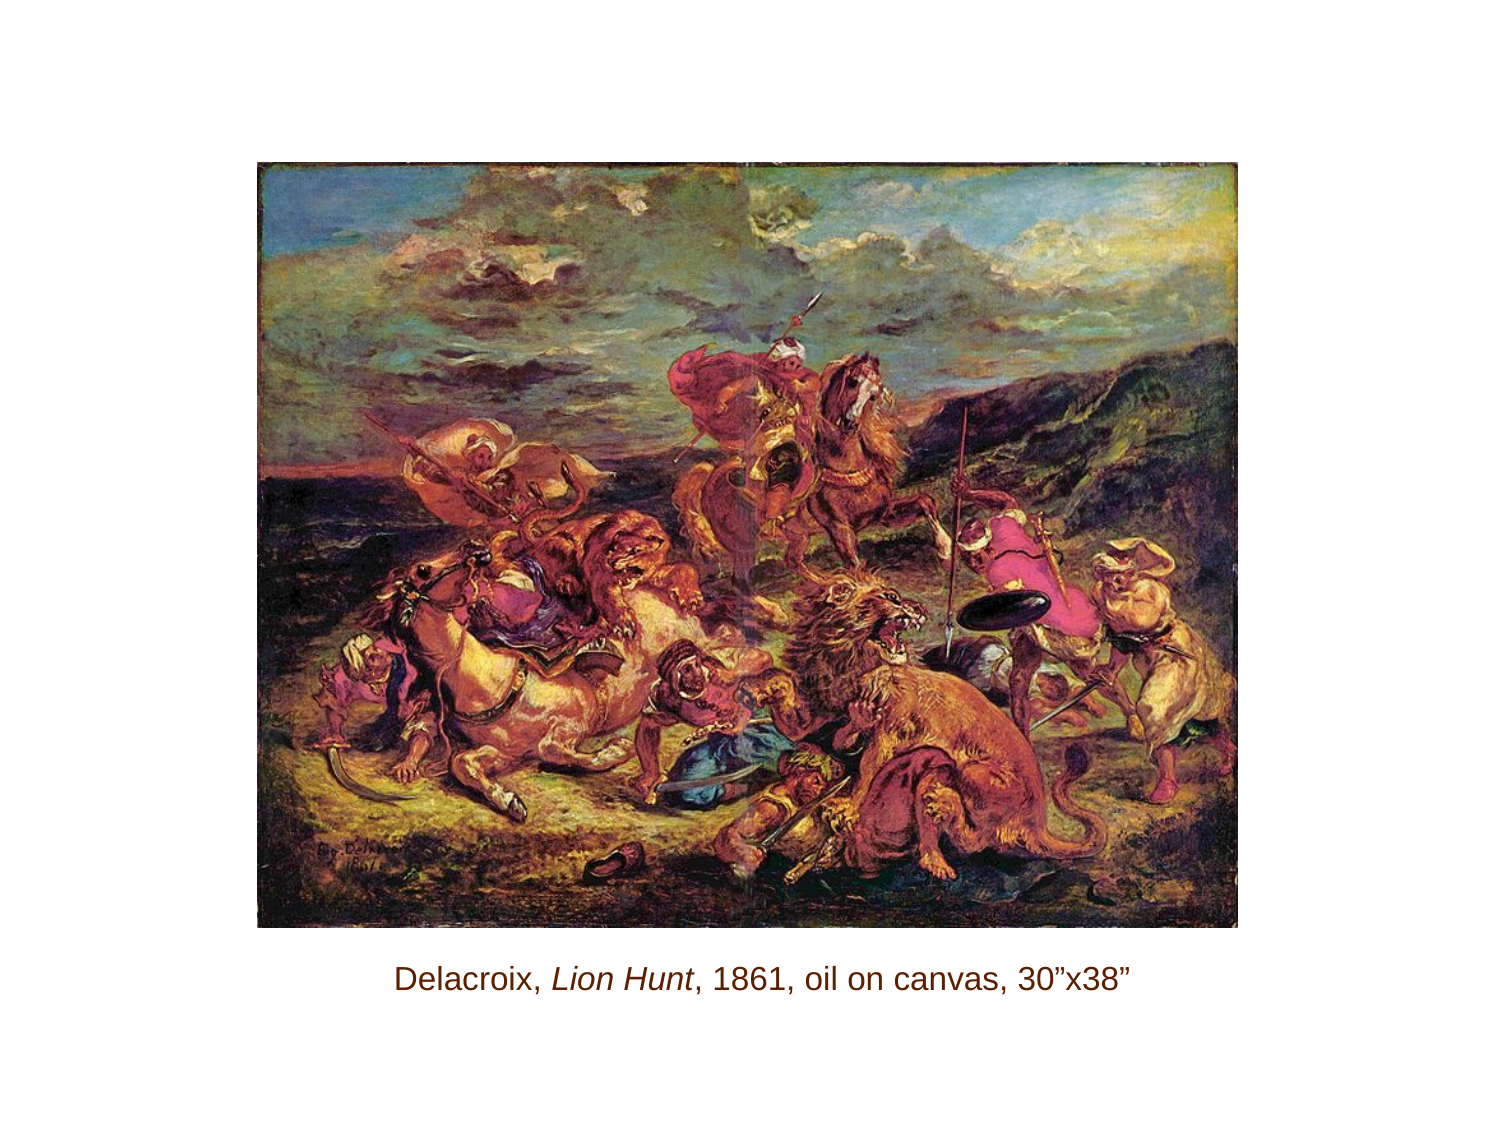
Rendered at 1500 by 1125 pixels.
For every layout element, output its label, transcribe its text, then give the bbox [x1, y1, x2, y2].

text_box Delacroix, Lion Hunt, 1861, oil on canvas, 30”x38” [75, 949, 1450, 1005]
picture [257, 162, 1239, 929]
